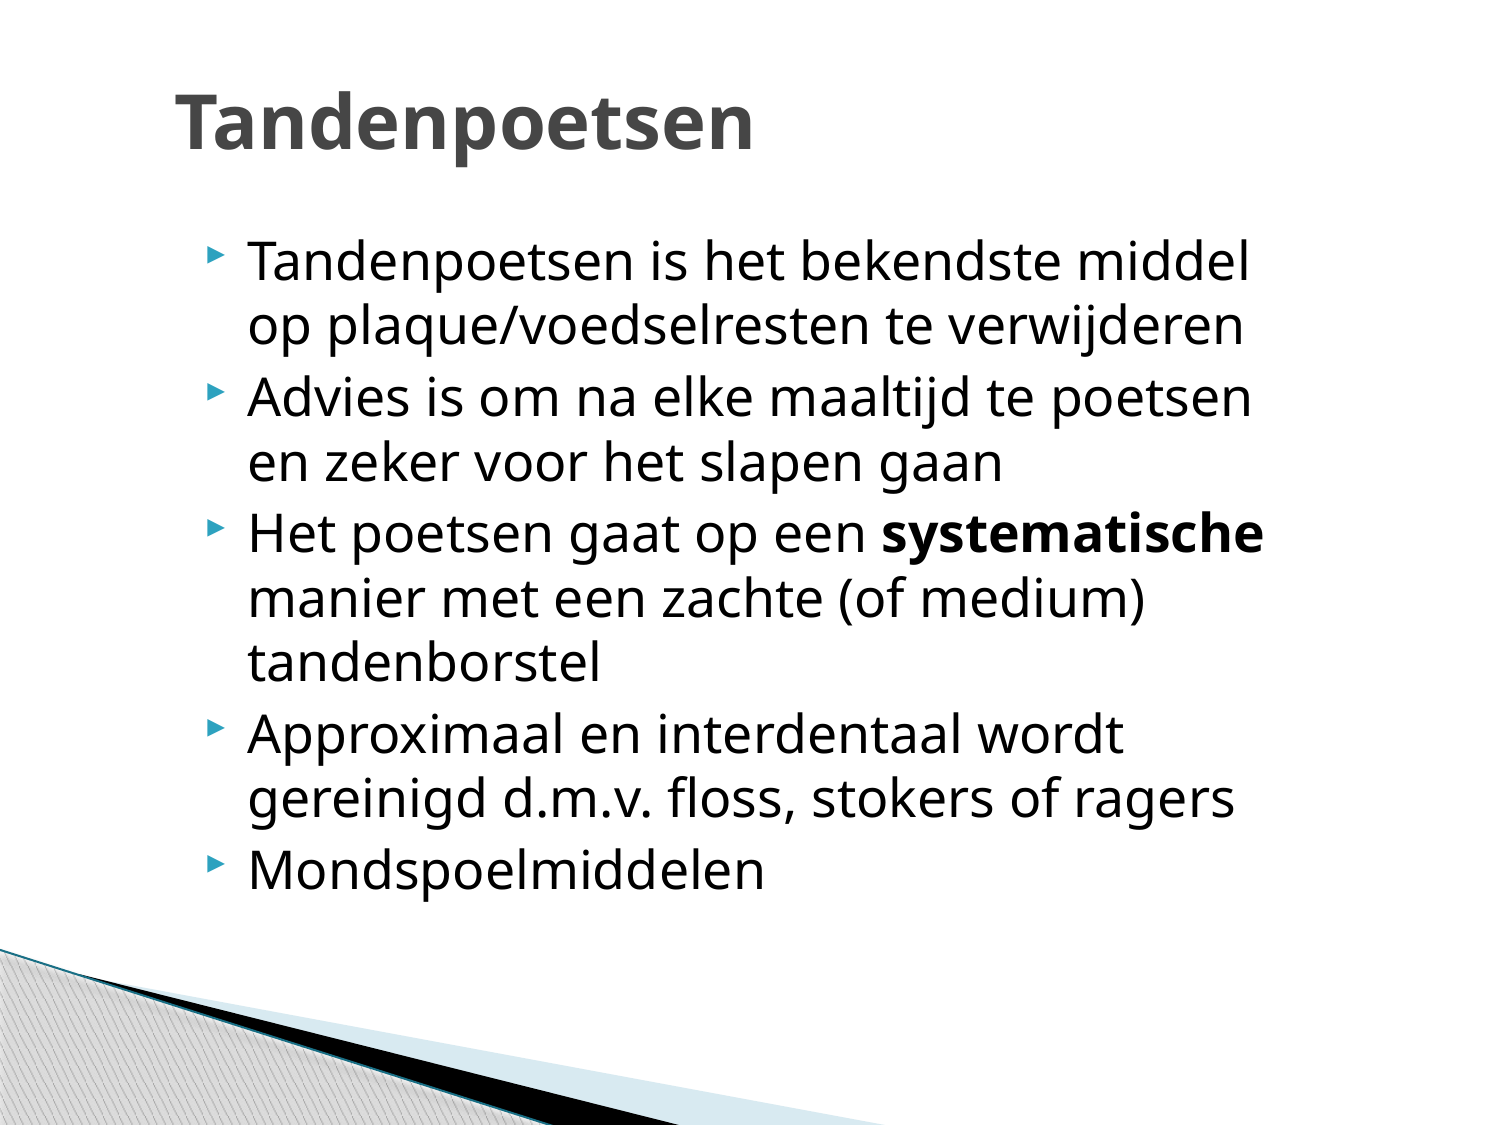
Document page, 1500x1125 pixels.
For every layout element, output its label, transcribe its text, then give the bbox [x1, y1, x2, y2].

list Tandenpoetsen is het bekendste middel op plaque/voedselresten te verwijderen Advies is om na elke maaltijd te poetsen en zeker voor het slapen gaan Het poetsen gaat op een systematische manier met een zachte (of medium) tandenborstel Approximaal en interdentaal wordt gereinigd d.m.v. floss, stokers of ragers Mondspoelmiddelen [171, 219, 1283, 957]
title Tandenpoetsen [159, 66, 1312, 173]
